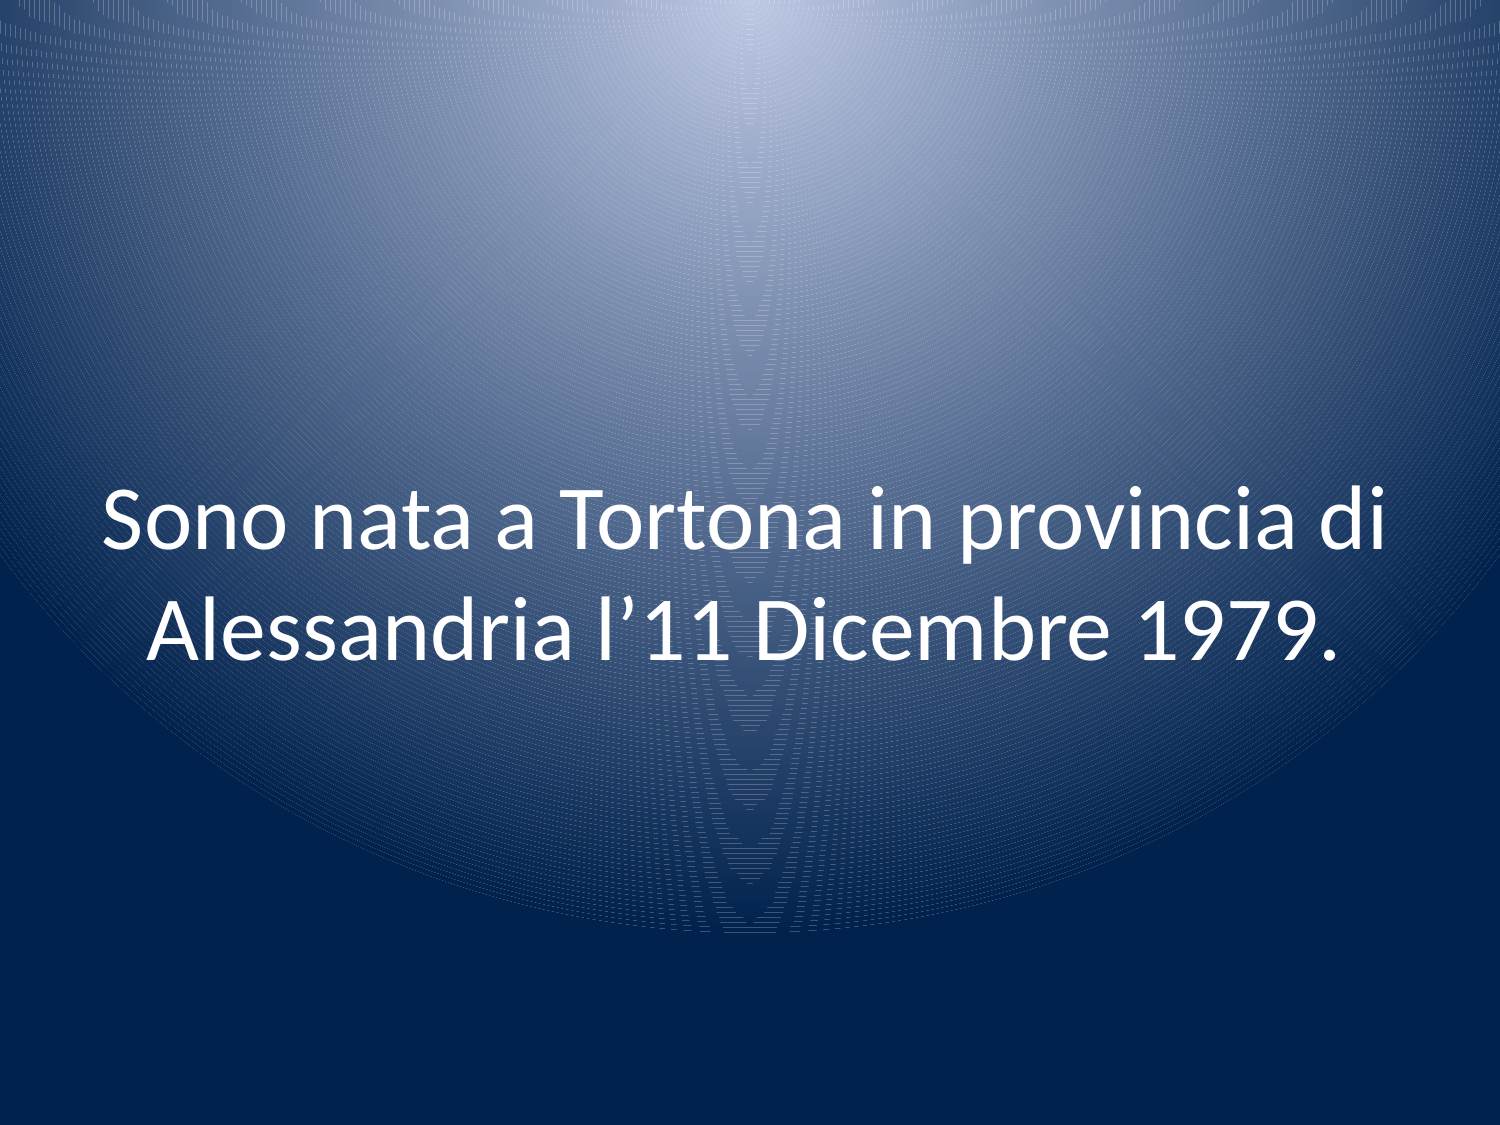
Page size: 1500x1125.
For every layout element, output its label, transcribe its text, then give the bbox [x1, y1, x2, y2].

title Sono nata a Tortona in provincia di Alessandria l’11 Dicembre 1979. [64, 42, 1427, 1094]
